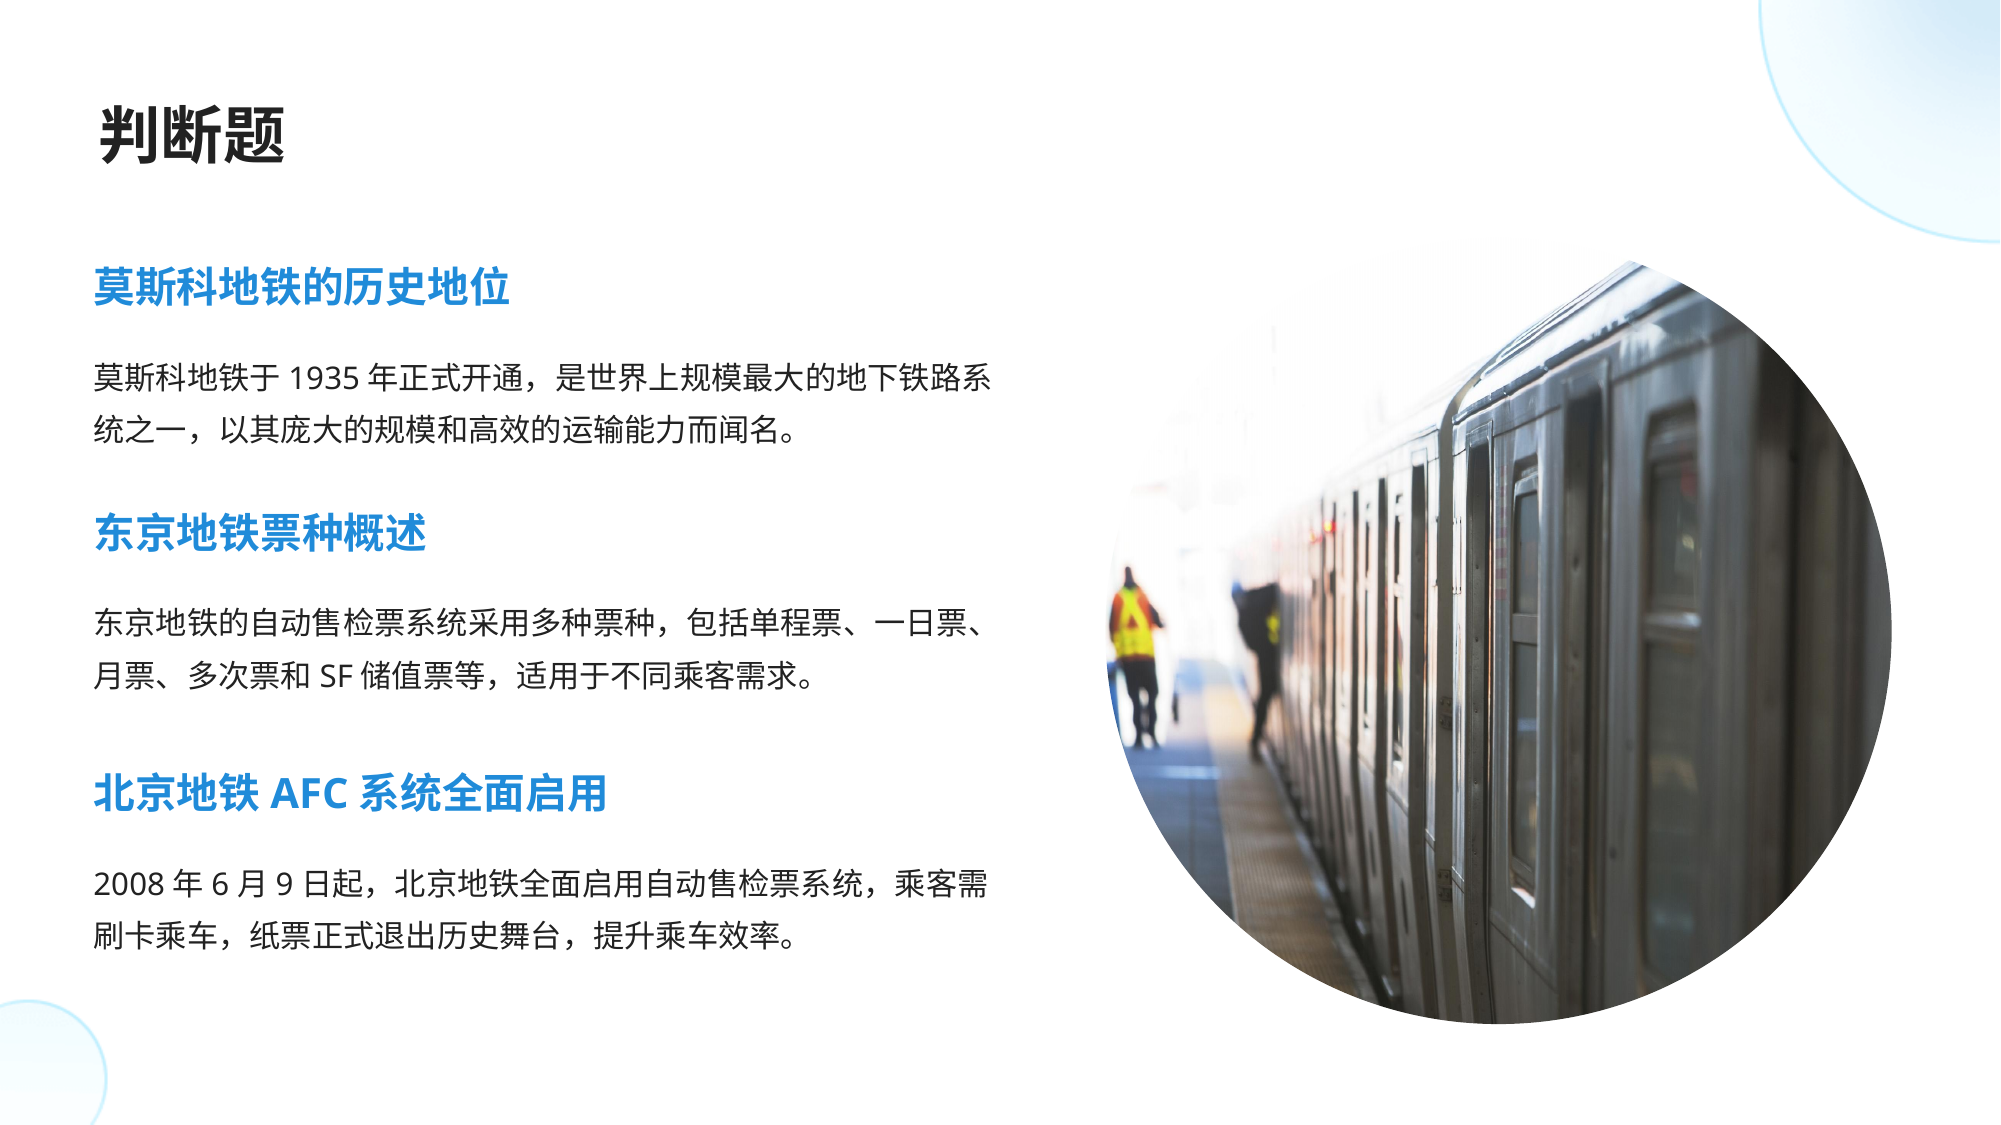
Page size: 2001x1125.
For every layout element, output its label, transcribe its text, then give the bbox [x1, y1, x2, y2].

text_box 莫斯科地铁的历史地位 [74, 258, 1031, 325]
text_box 东京地铁票种概述 [74, 503, 1031, 570]
picture [0, 0, 2001, 1125]
text_box 北京地铁AFC系统全面启用 [74, 764, 1031, 831]
text_box 莫斯科地铁于1935年正式开通，是世界上规模最大的地下铁路系统之一，以其庞大的规模和高效的运输能力而闻名。 [74, 333, 1031, 462]
text_box 判断题 [78, 43, 1922, 194]
text_box 东京地铁的自动售检票系统采用多种票种，包括单程票、一日票、月票、多次票和SF储值票等，适用于不同乘客需求。 [74, 579, 1031, 708]
text_box 2008年6月9日起，北京地铁全面启用自动售检票系统，乘客需刷卡乘车，纸票正式退出历史舞台，提升乘车效率。 [74, 839, 1031, 968]
